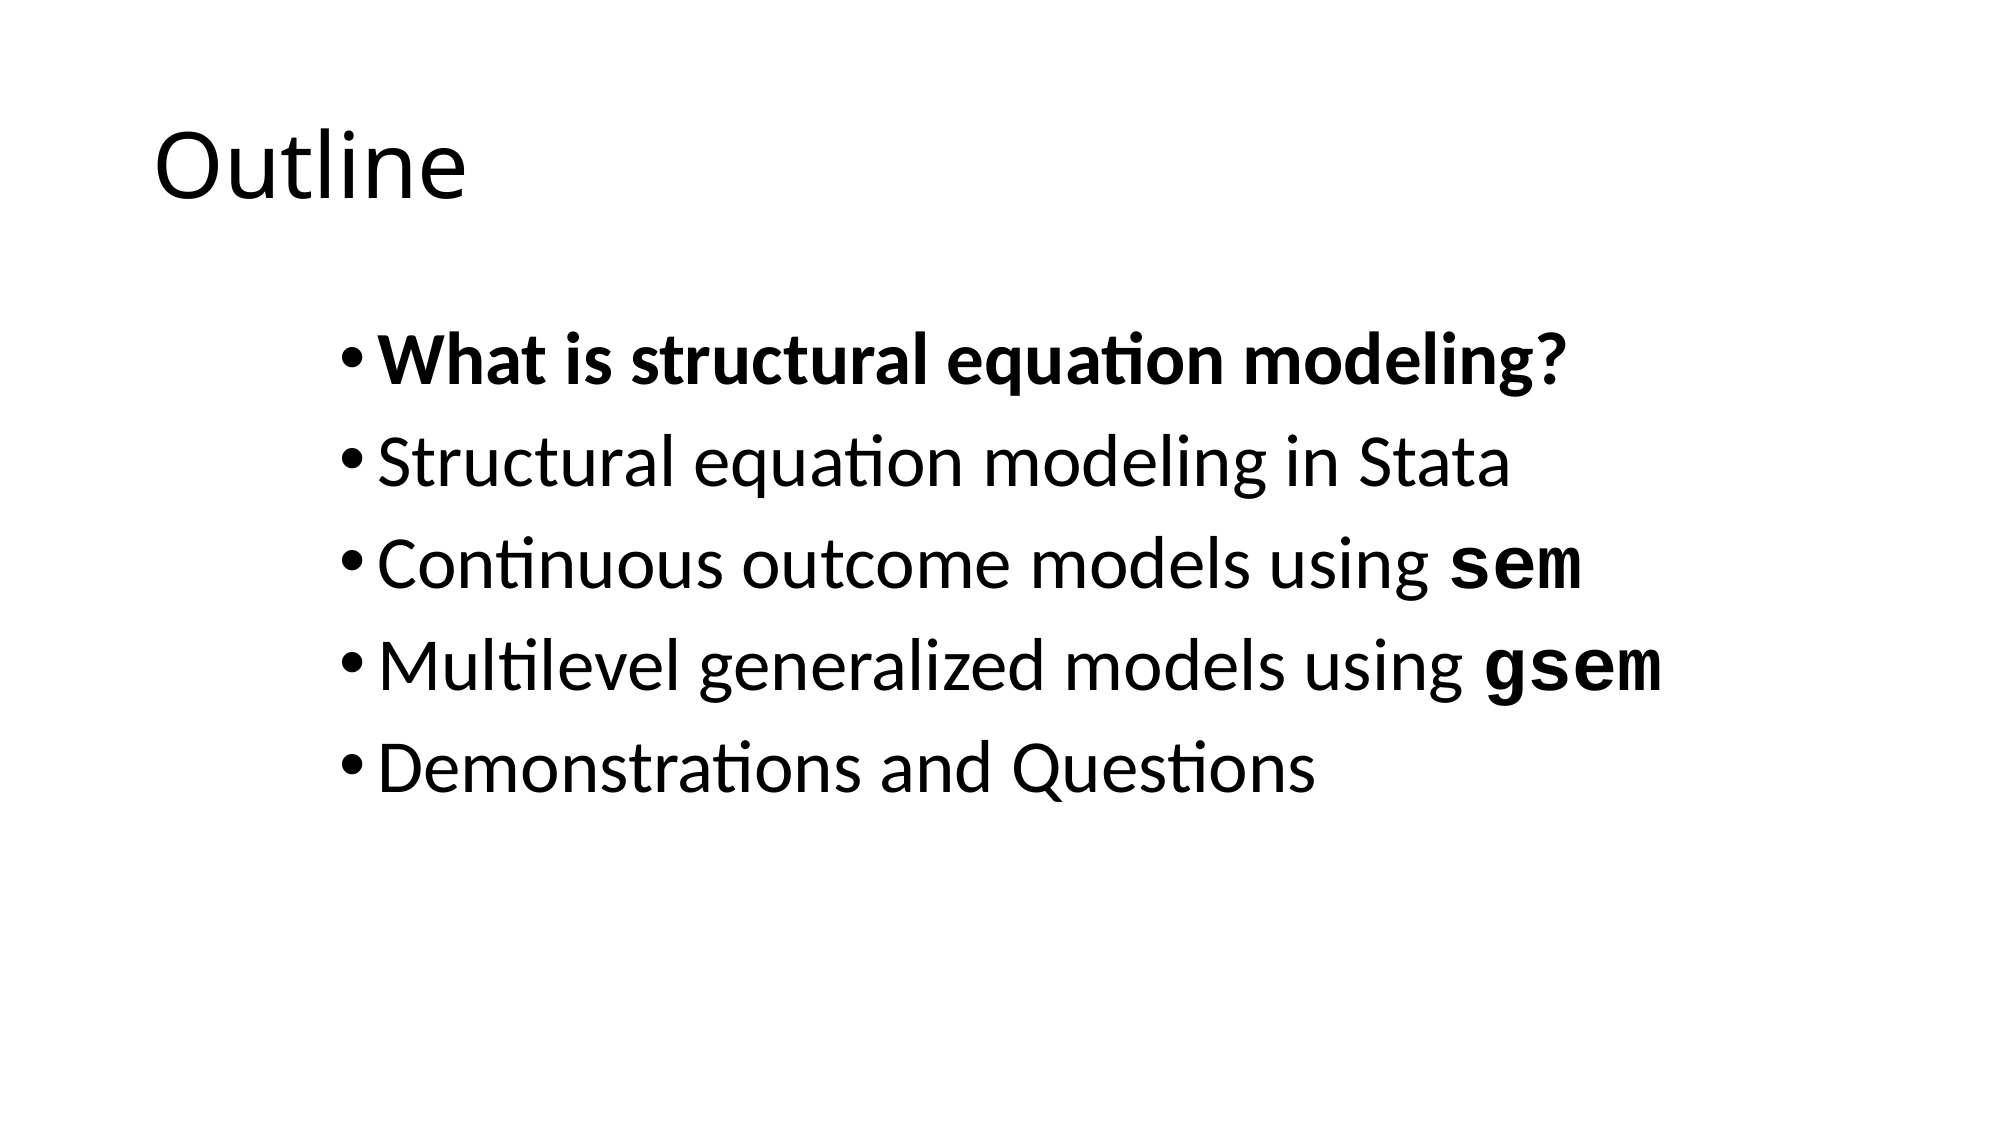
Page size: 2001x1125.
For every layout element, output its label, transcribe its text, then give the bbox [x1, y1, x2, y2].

title Outline [137, 59, 1863, 278]
list What is structural equation modeling? Structural equation modeling in Stata Continuous outcome models using sem Multilevel generalized models using gsem Demonstrations and Questions [324, 312, 1725, 988]
